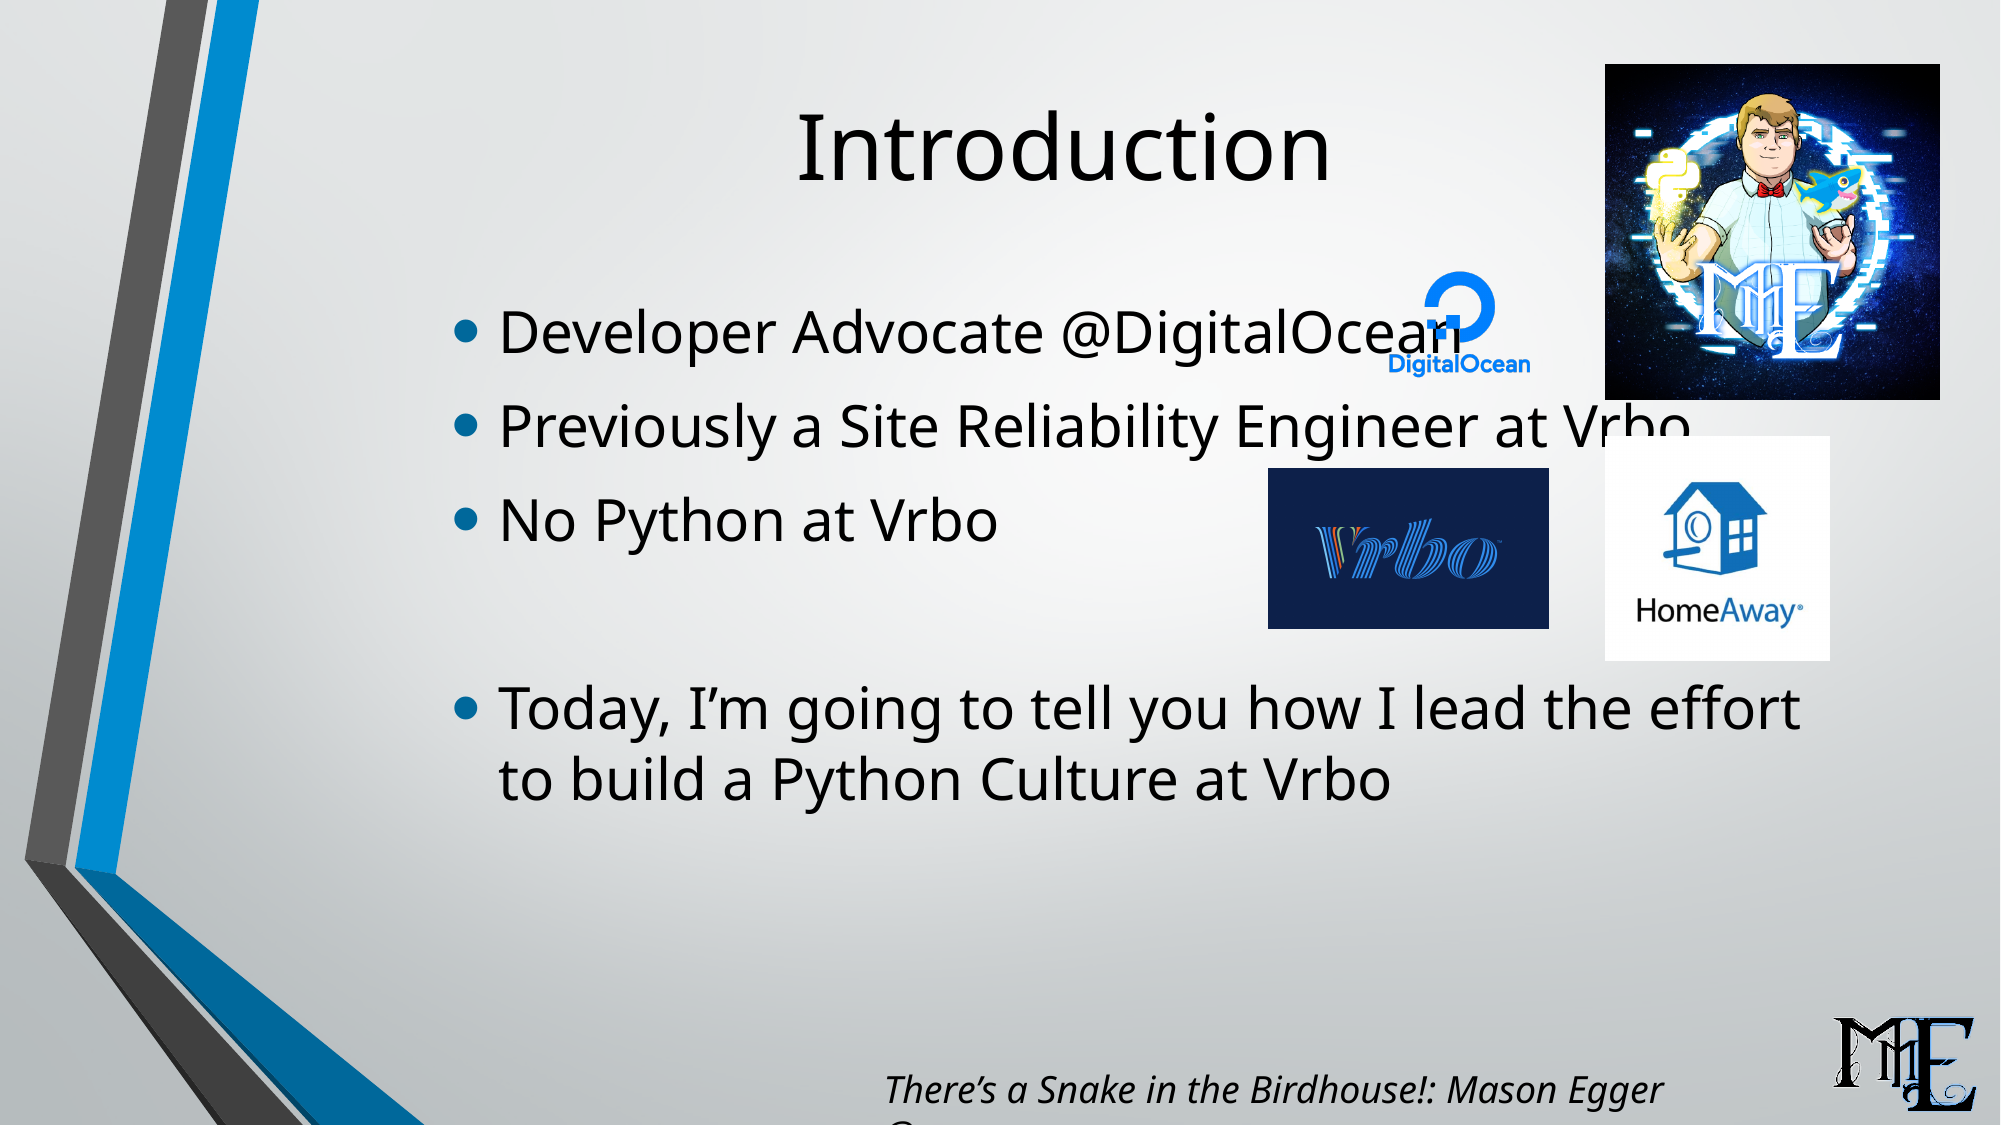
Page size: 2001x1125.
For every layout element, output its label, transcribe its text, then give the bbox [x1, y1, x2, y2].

picture [1268, 468, 1550, 629]
picture [1388, 253, 1530, 395]
title Introduction [243, 0, 1887, 288]
picture [1786, 983, 2000, 1125]
list Developer Advocate @DigitalOcean Previously a Site Reliability Engineer at Vrbo No Python at Vrbo Today, I’m going to tell you how I lead the effort to build a Python Culture at Vrbo [436, 287, 1887, 1070]
text_box There’s a Snake in the Birdhouse!: Mason Egger @masonegger [868, 1058, 1786, 1125]
picture [1604, 64, 1940, 400]
picture [1604, 436, 1830, 661]
